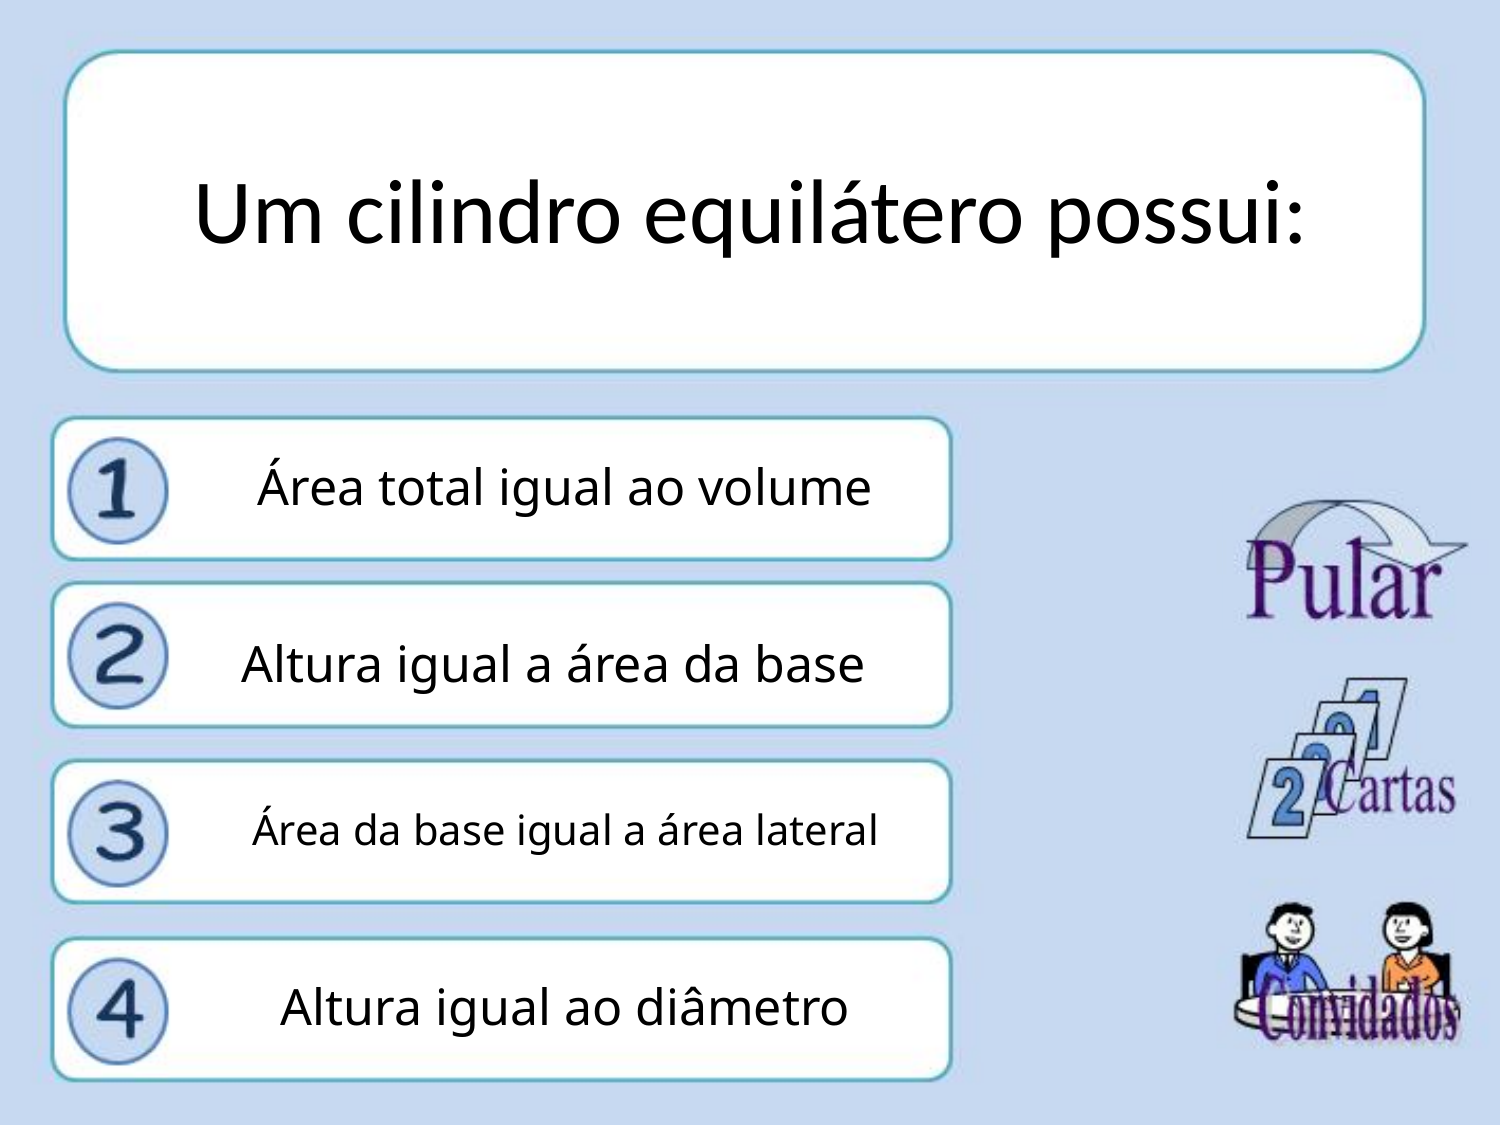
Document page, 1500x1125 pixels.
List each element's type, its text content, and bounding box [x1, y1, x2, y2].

text_box . . [1222, 479, 1471, 630]
text_box Área da base igual a área lateral [194, 763, 937, 894]
title Um cilindro equilátero possui: [76, 113, 1428, 302]
text_box Altura igual ao diâmetro [194, 940, 937, 1071]
picture [0, 0, 1500, 1125]
text_box Área total igual ao volume [194, 420, 937, 551]
text_box Altura igual a área da base [183, 597, 925, 728]
